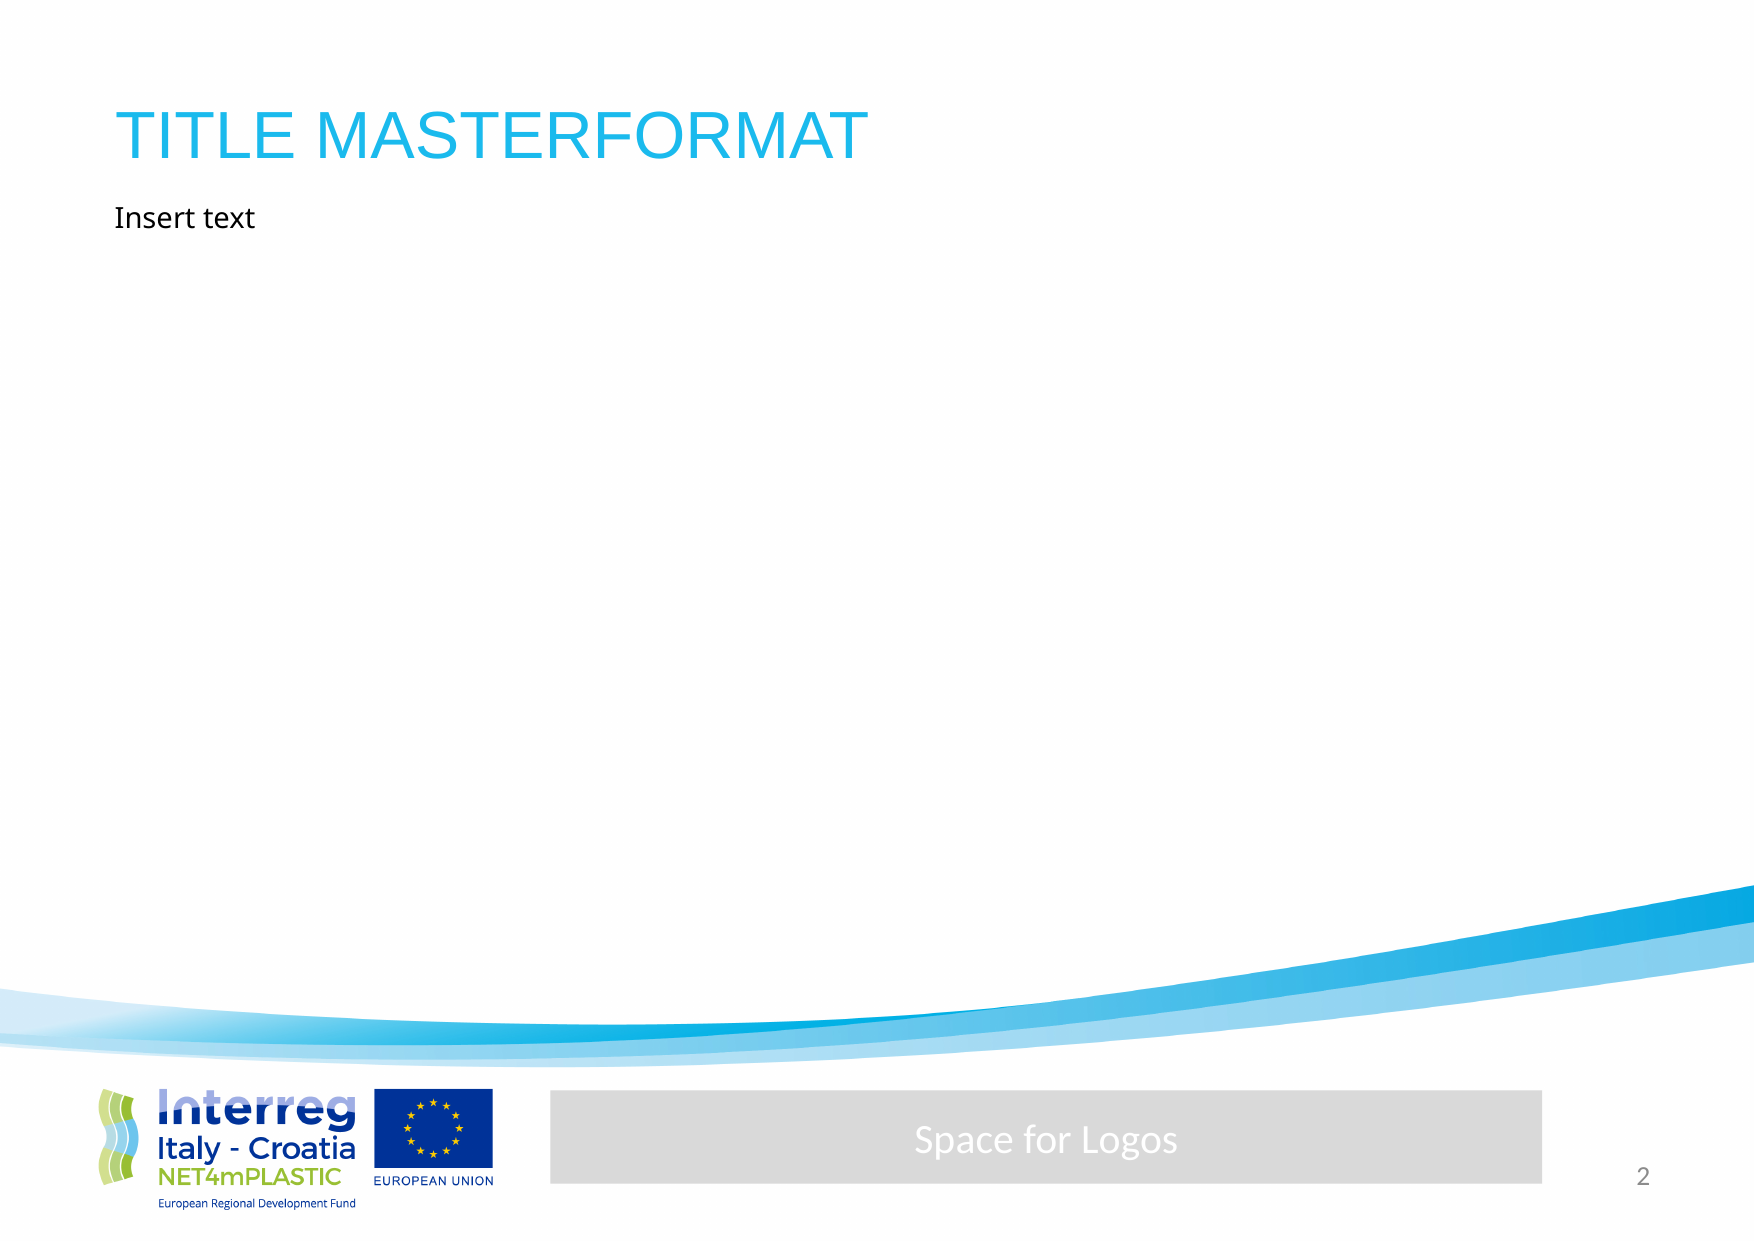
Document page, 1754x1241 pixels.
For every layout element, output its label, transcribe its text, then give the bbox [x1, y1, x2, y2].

text_box Insert text [99, 191, 1658, 851]
picture [0, 0, 1754, 1241]
text_box TITLE MASTERFORMAT [97, 83, 1656, 181]
slide_number 2 [1607, 1141, 1666, 1208]
text_box Space for Logos [549, 1089, 1543, 1185]
